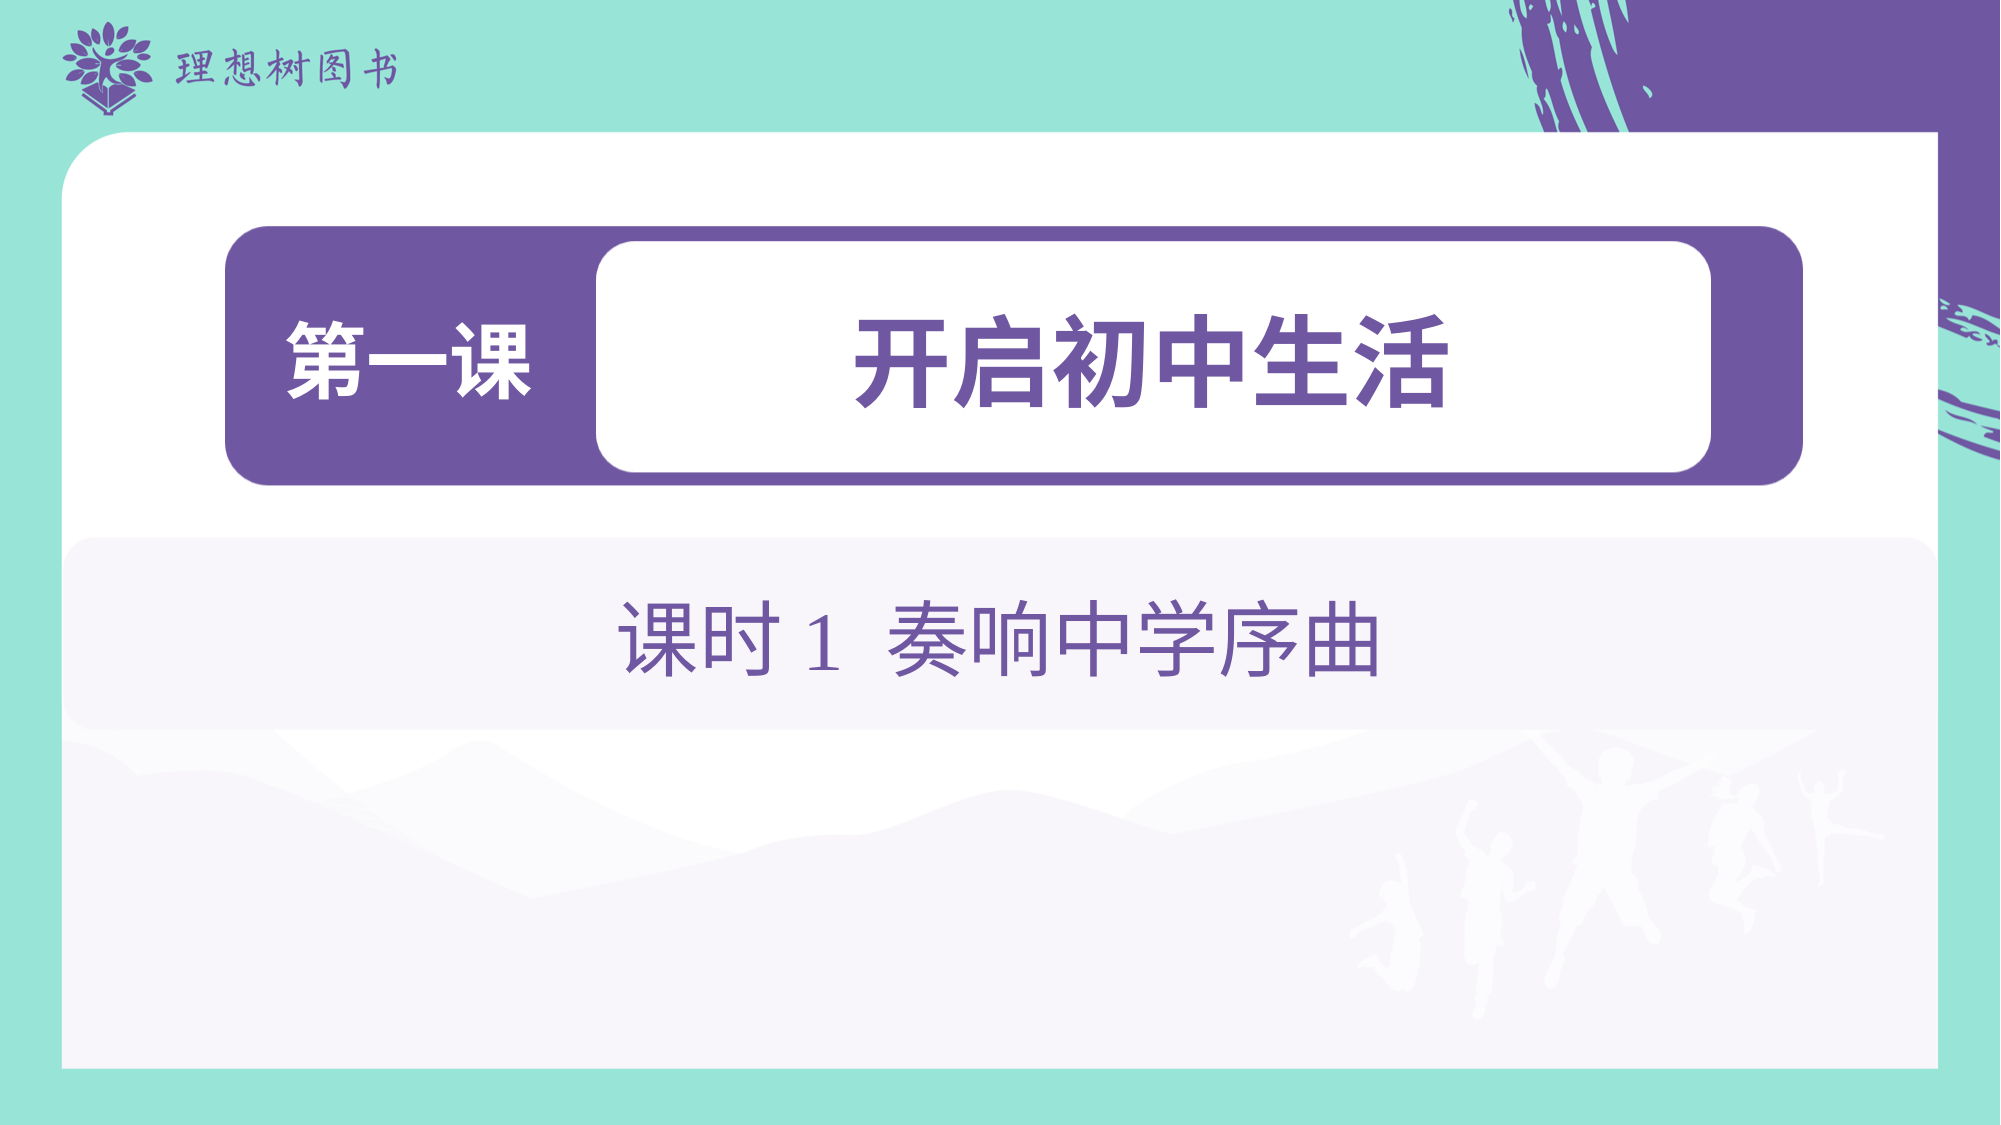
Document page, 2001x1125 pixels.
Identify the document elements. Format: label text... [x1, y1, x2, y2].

text_box 第一课 [224, 256, 591, 458]
picture [0, 0, 2000, 1125]
text_box 开启初中生活 [596, 244, 1707, 470]
text_box 课时1 奏响中学序曲 [70, 566, 1931, 704]
